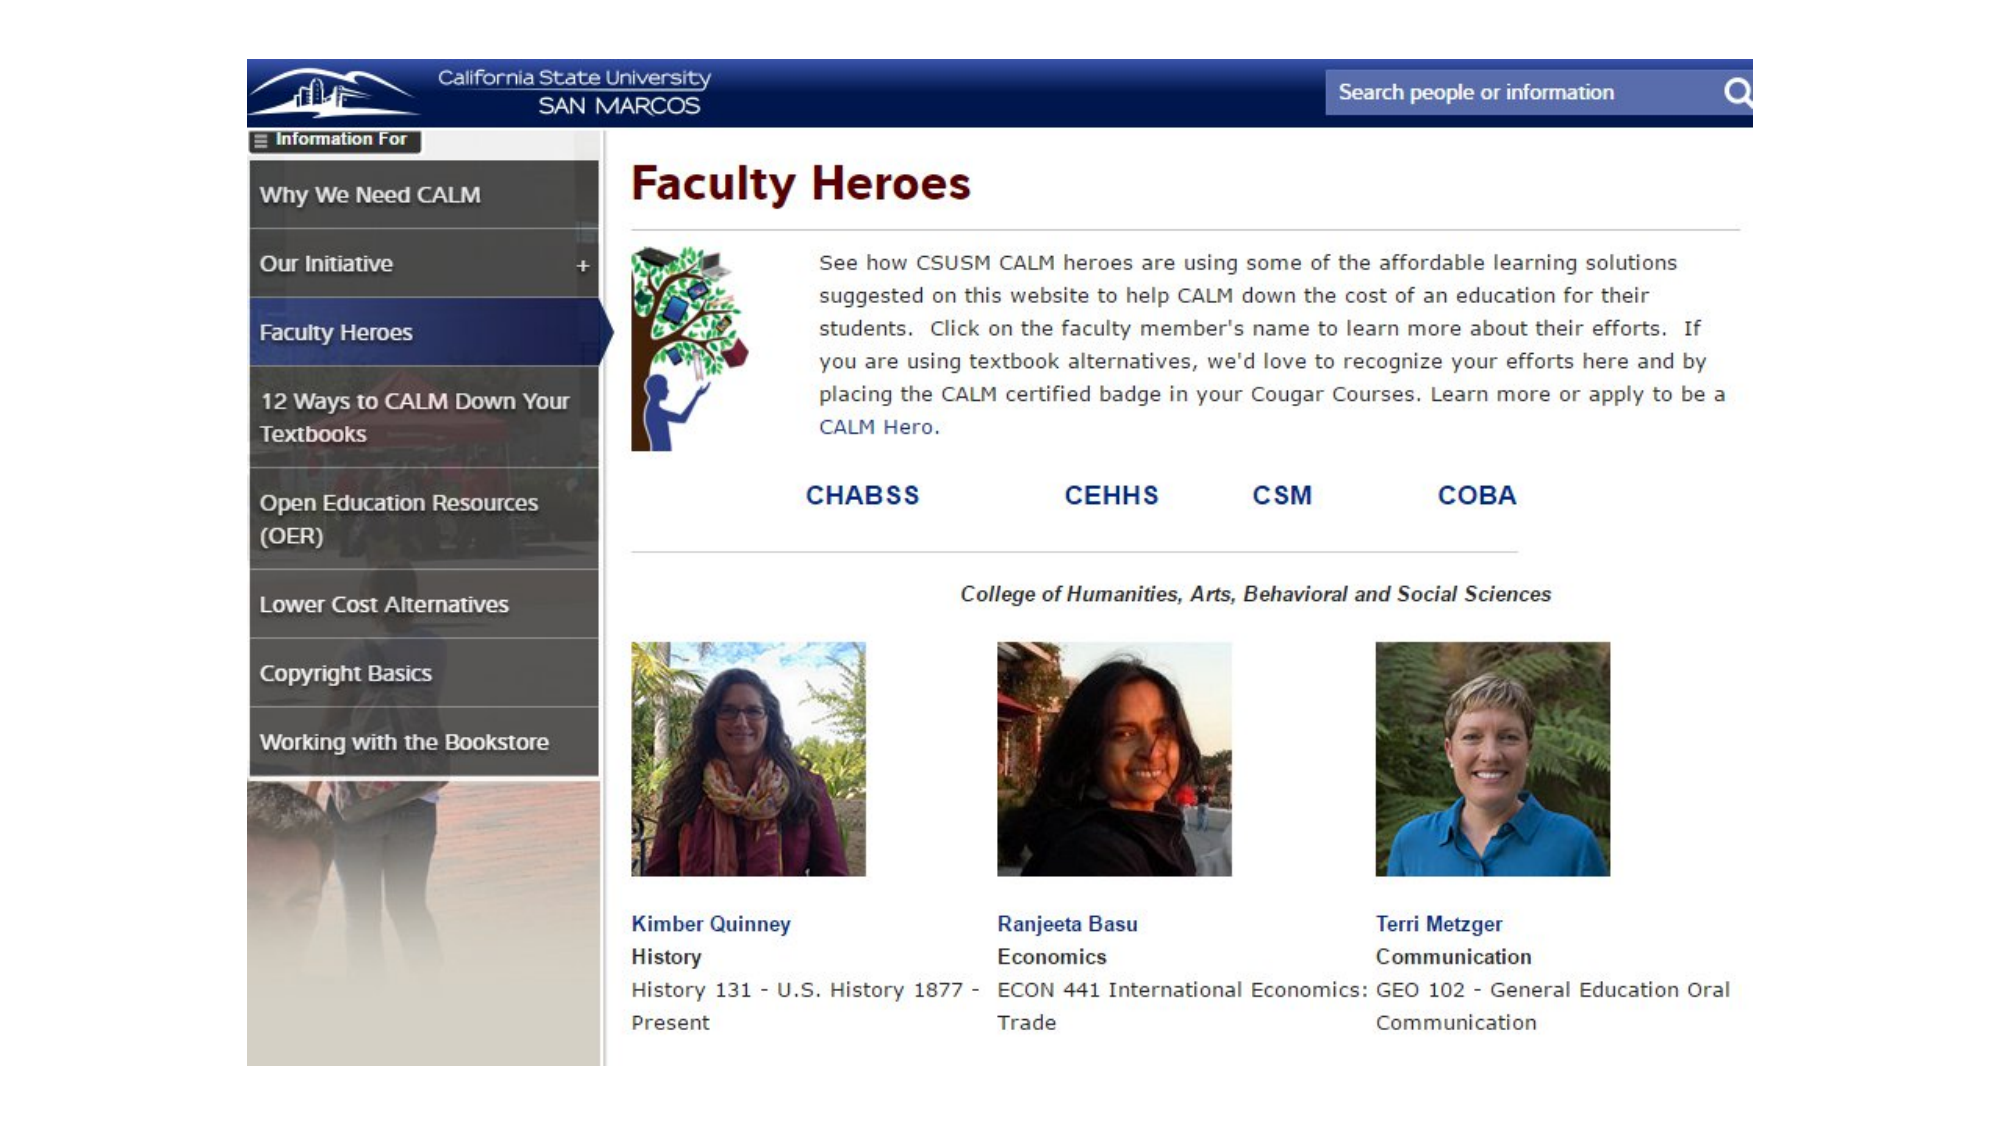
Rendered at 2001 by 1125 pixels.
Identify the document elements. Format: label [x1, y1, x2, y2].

picture [247, 59, 1753, 1066]
